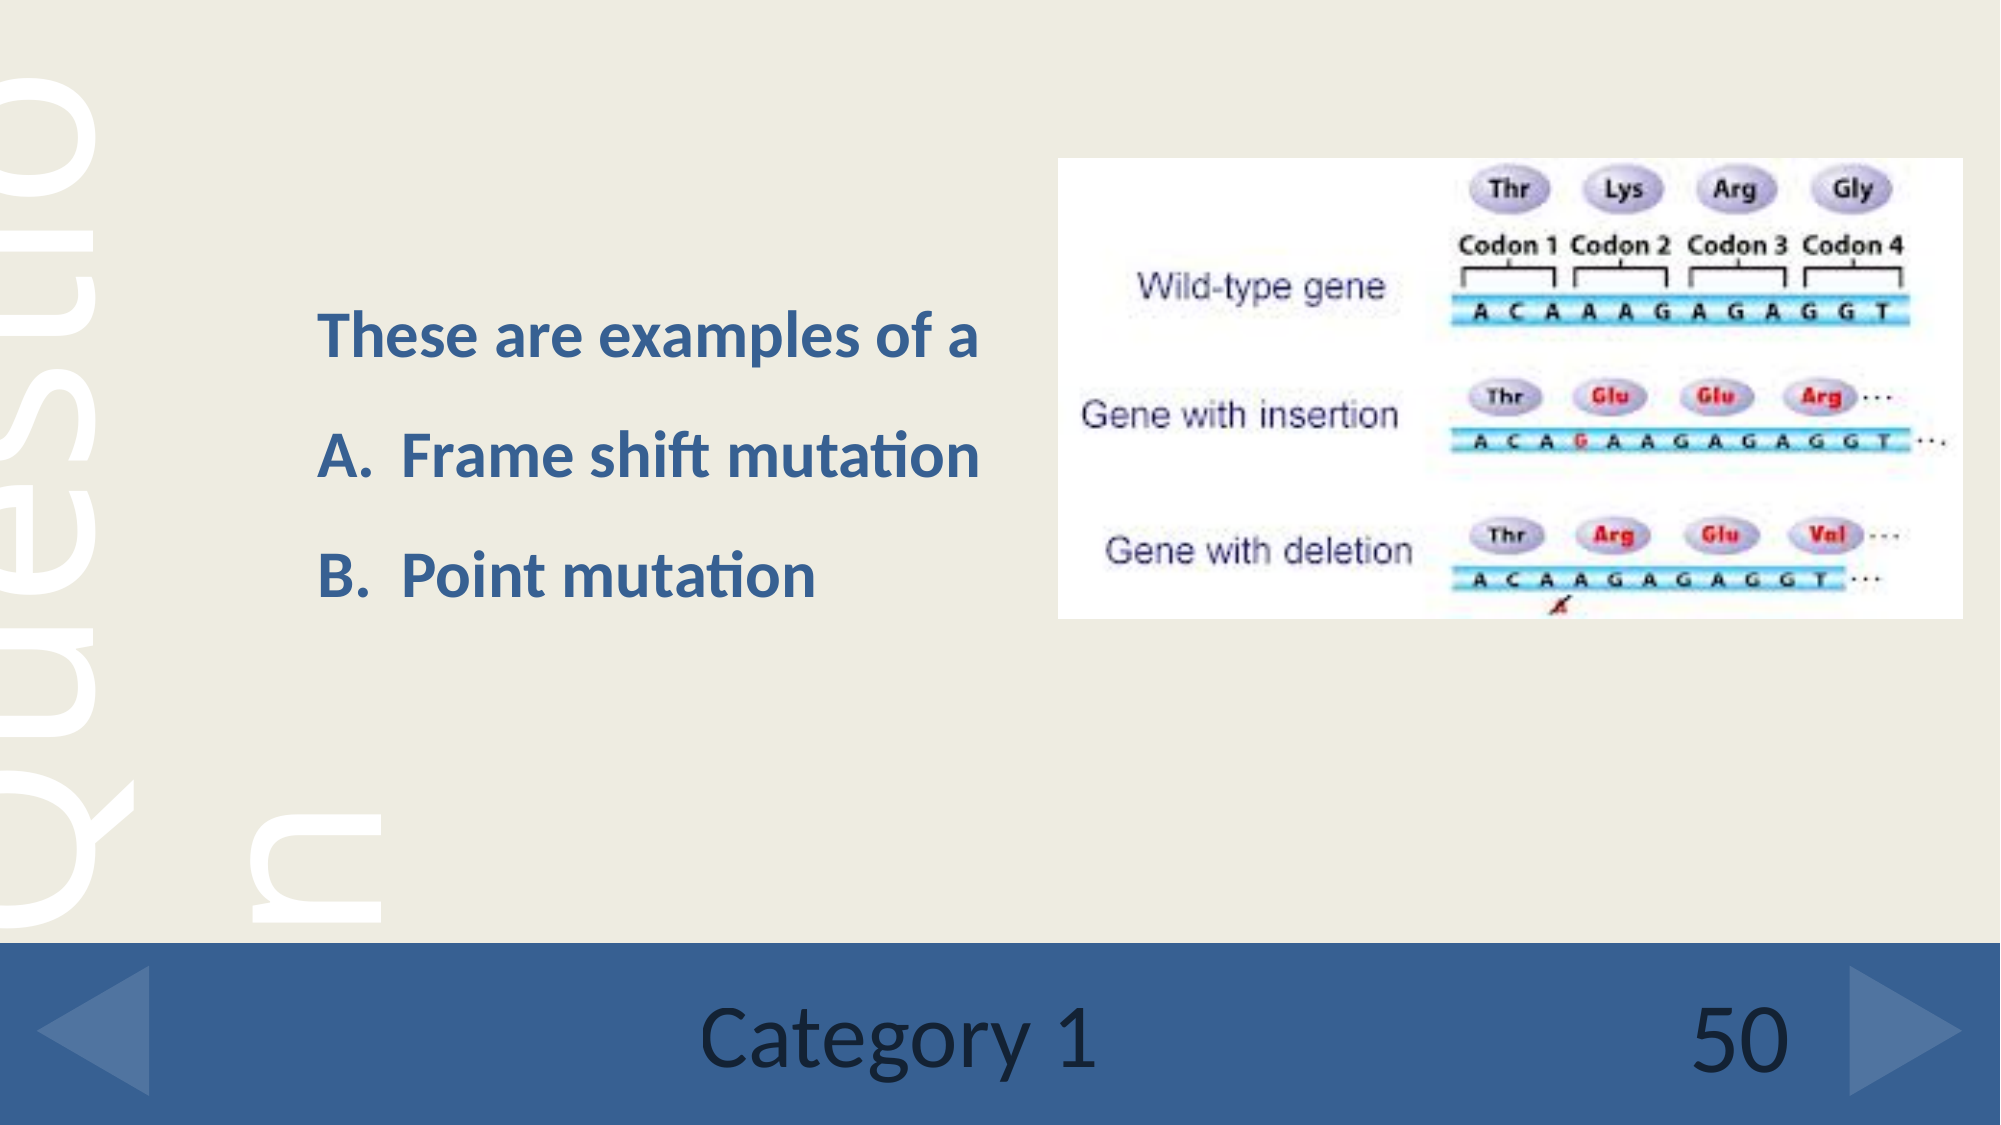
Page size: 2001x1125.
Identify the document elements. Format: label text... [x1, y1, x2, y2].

title Category 1 [0, 937, 1800, 1125]
list These are examples of a Frame shift mutation Point mutation [302, 115, 1900, 827]
picture [1058, 158, 1963, 620]
list 50 [1800, 967, 1806, 1097]
